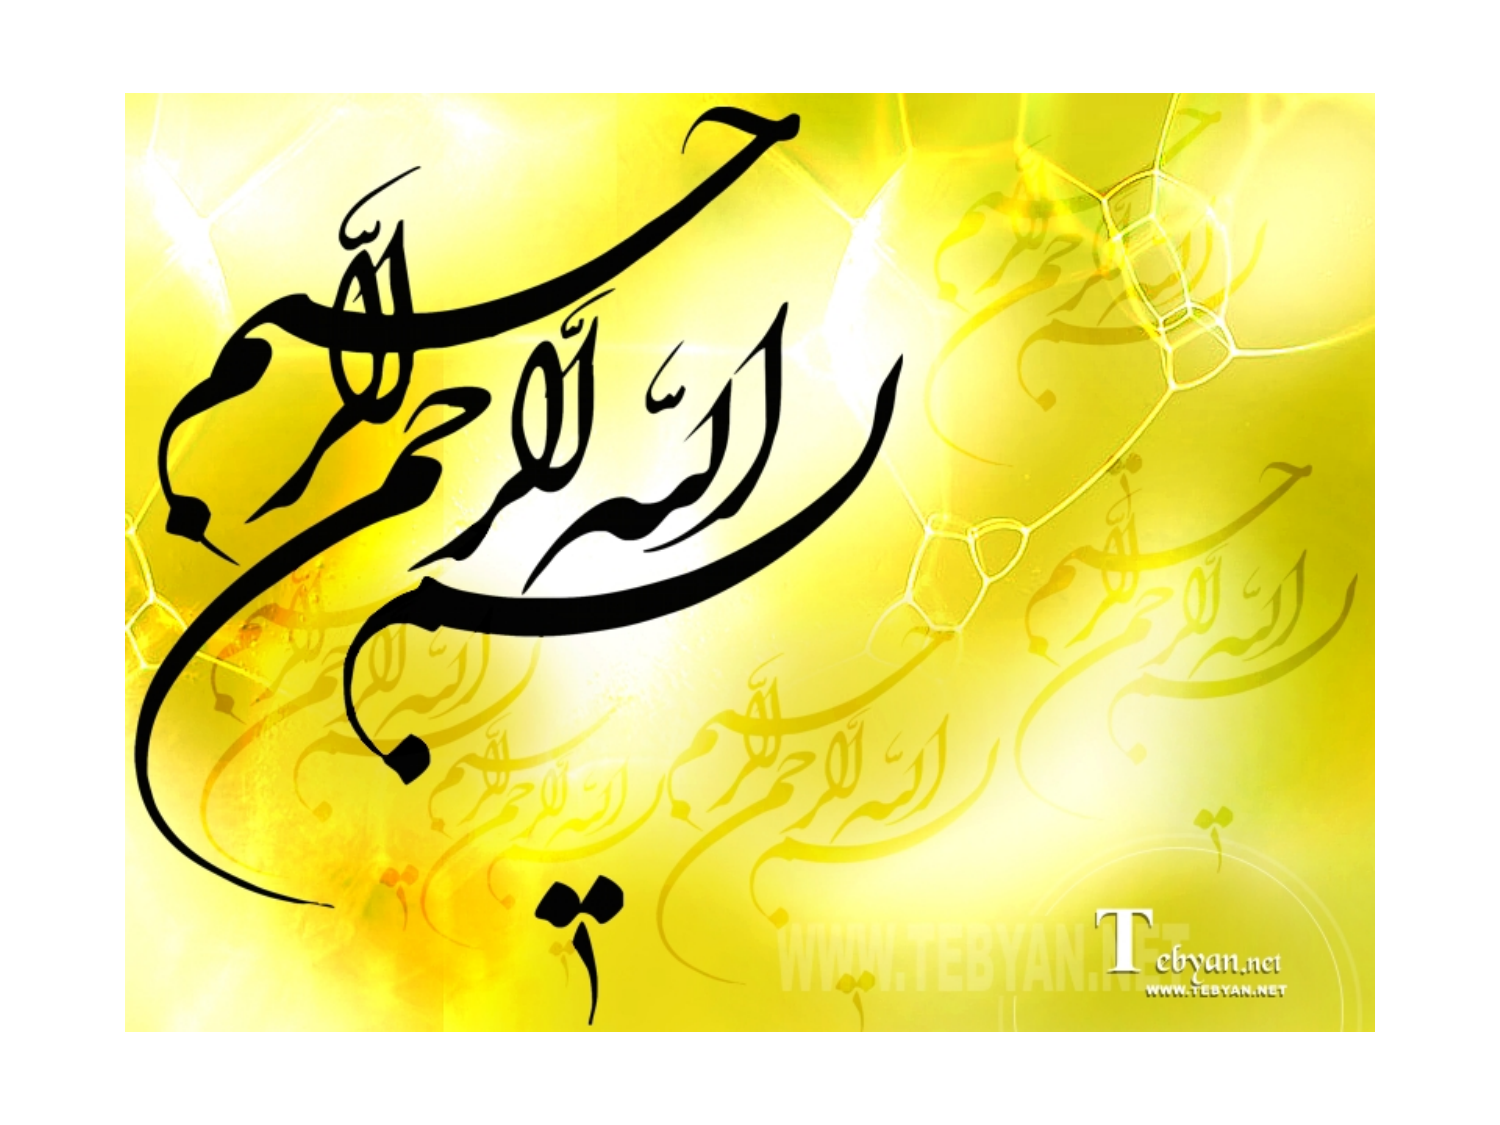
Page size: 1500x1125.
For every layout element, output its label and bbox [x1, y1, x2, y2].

picture [124, 93, 1376, 1032]
